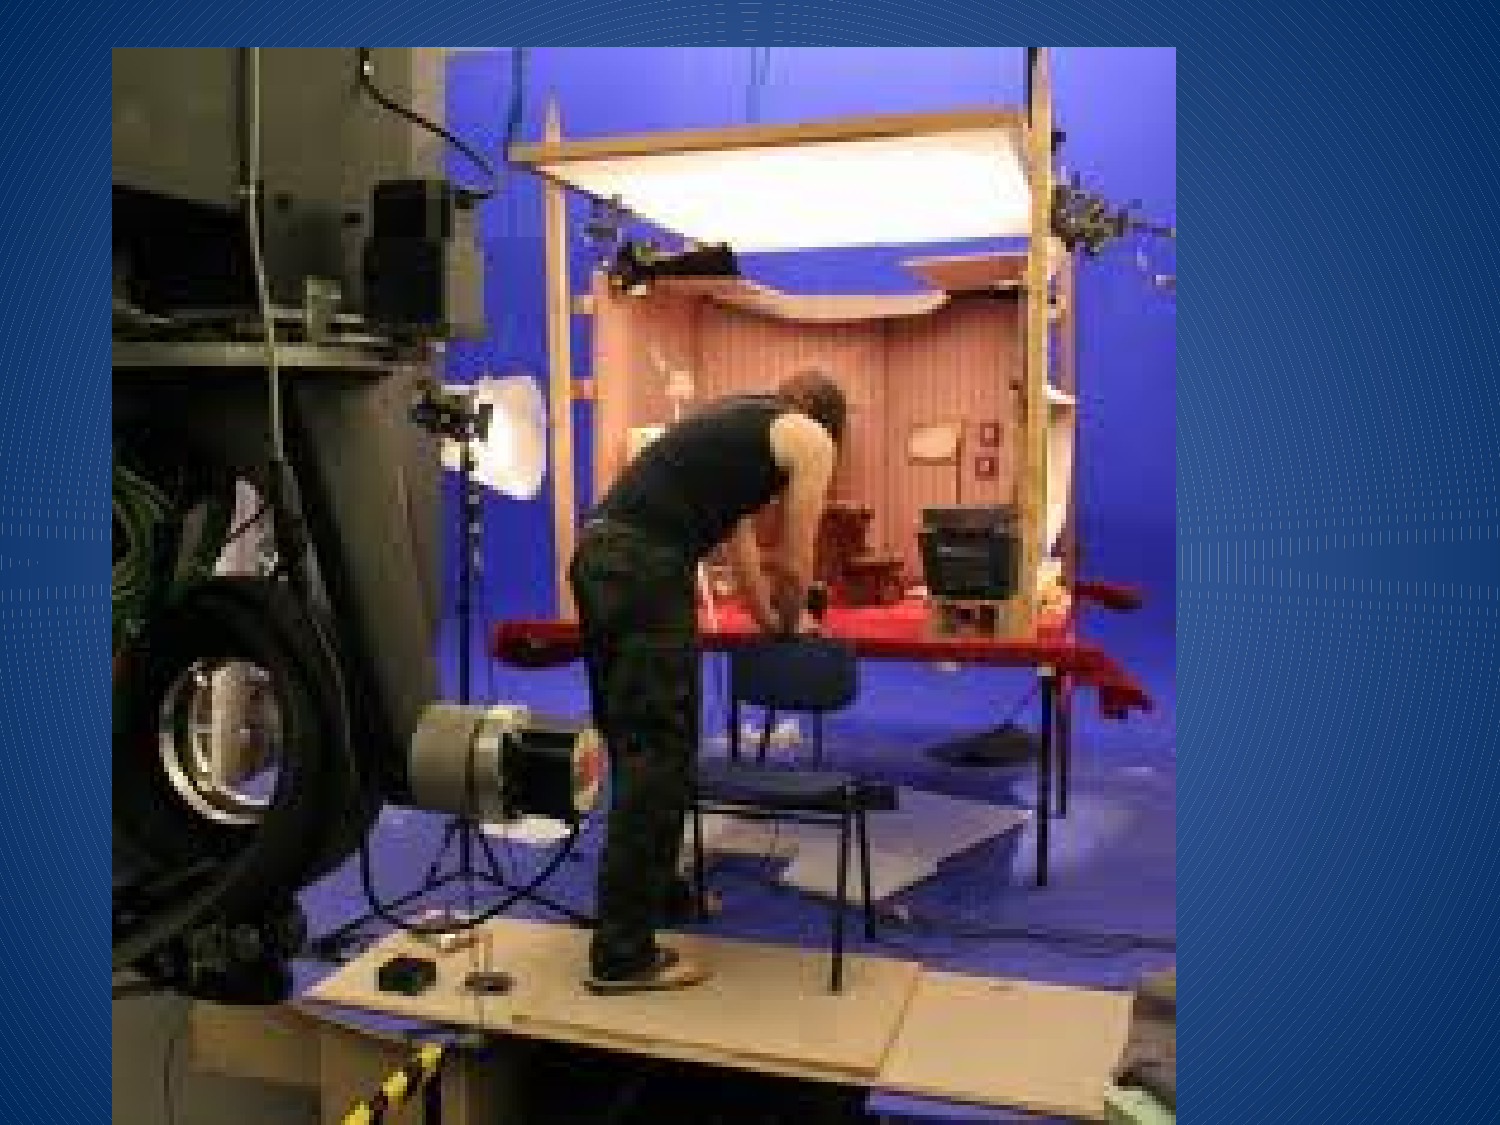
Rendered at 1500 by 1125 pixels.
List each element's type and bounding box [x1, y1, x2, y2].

picture [111, 47, 1176, 1125]
